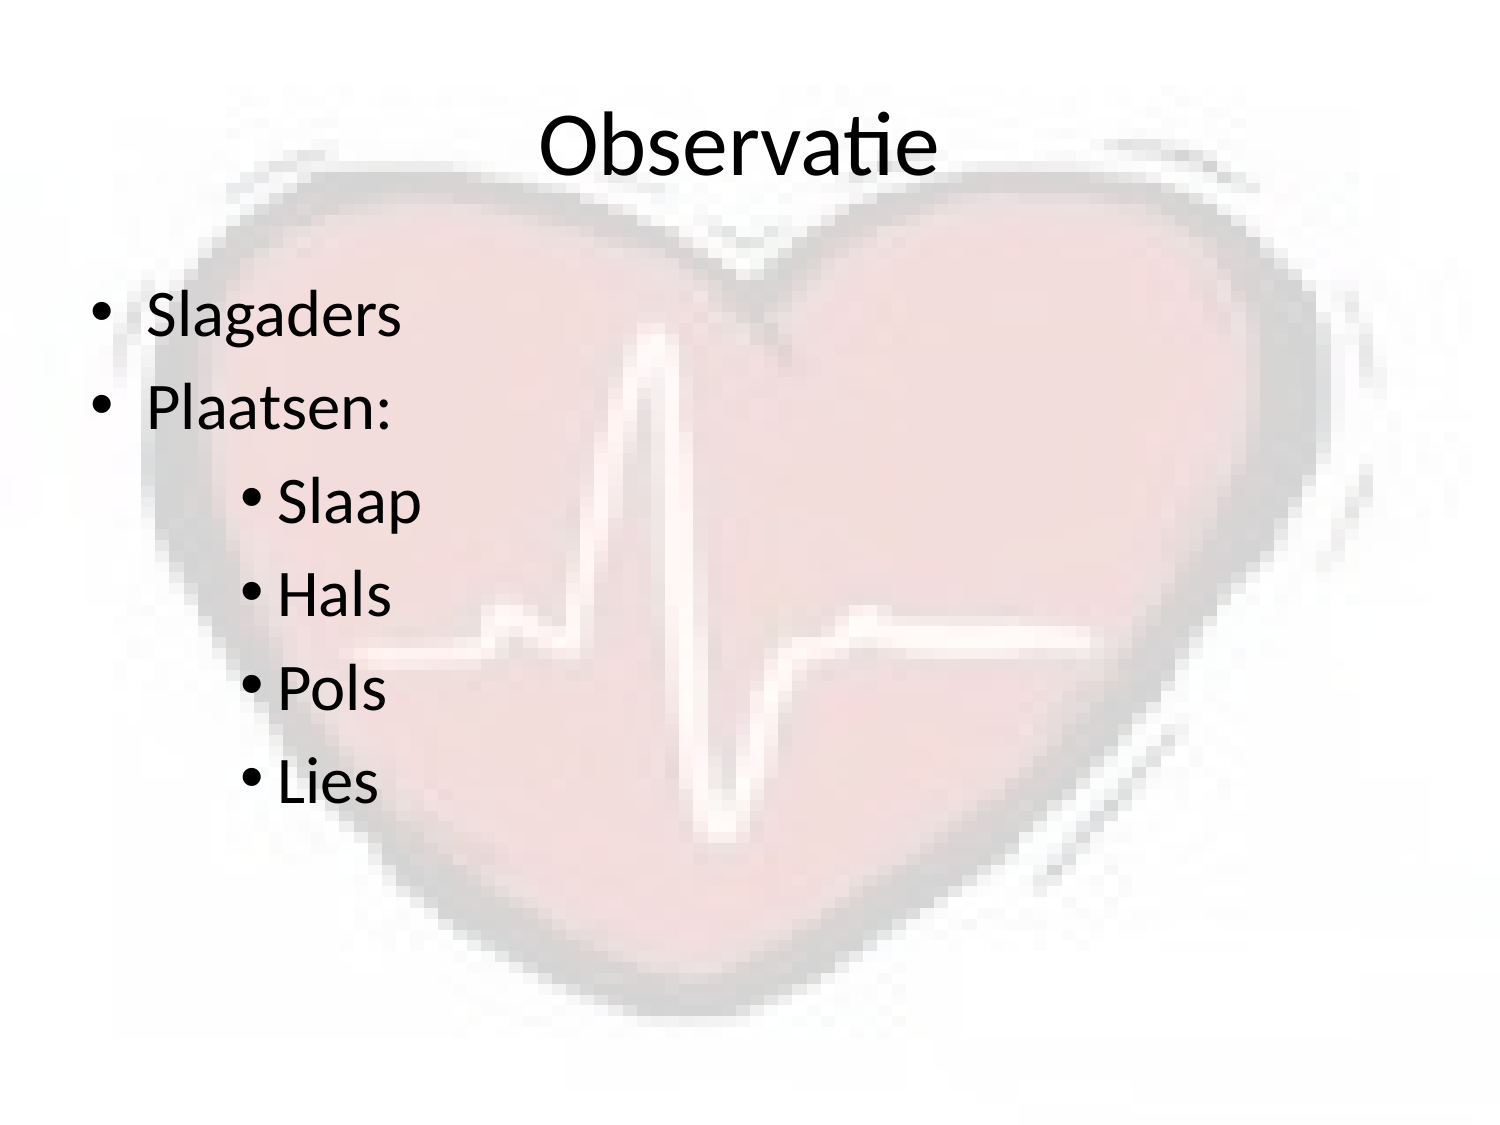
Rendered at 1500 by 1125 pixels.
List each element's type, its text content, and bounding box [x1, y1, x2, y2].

title Observatie [75, 45, 1425, 233]
list Slagaders Plaatsen: Slaap Hals Pols Lies [75, 262, 1425, 1005]
